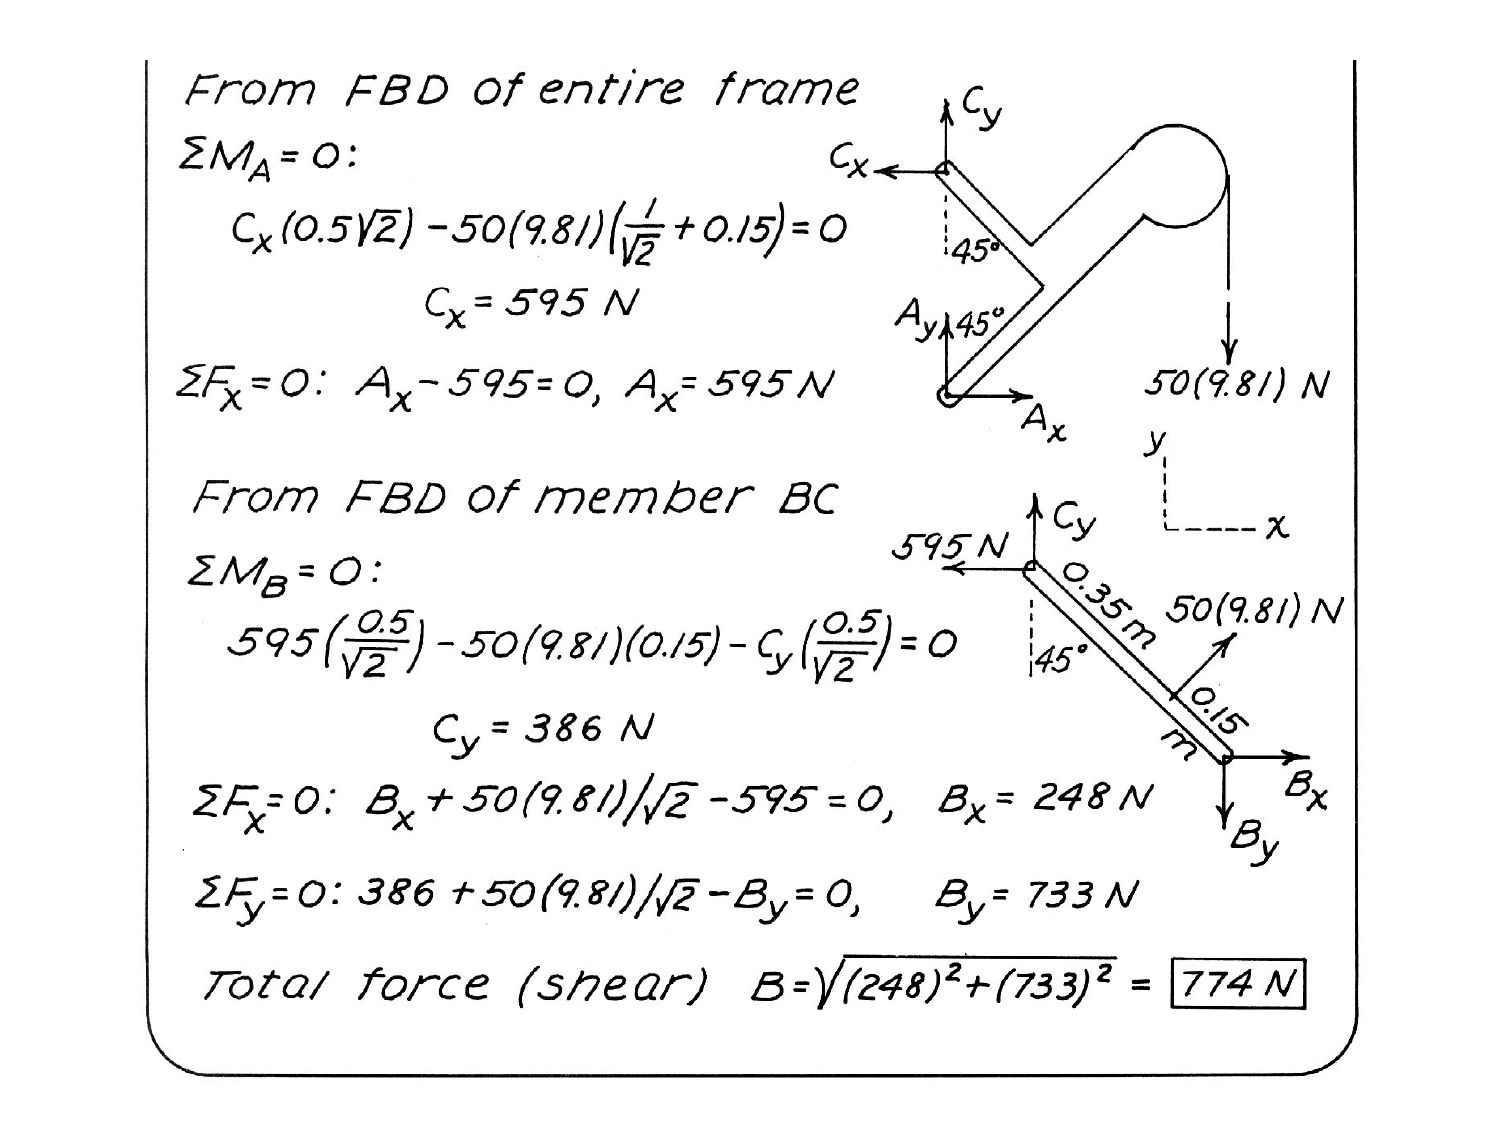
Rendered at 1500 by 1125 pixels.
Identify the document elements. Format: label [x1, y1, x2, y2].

list [125, 60, 1374, 1091]
